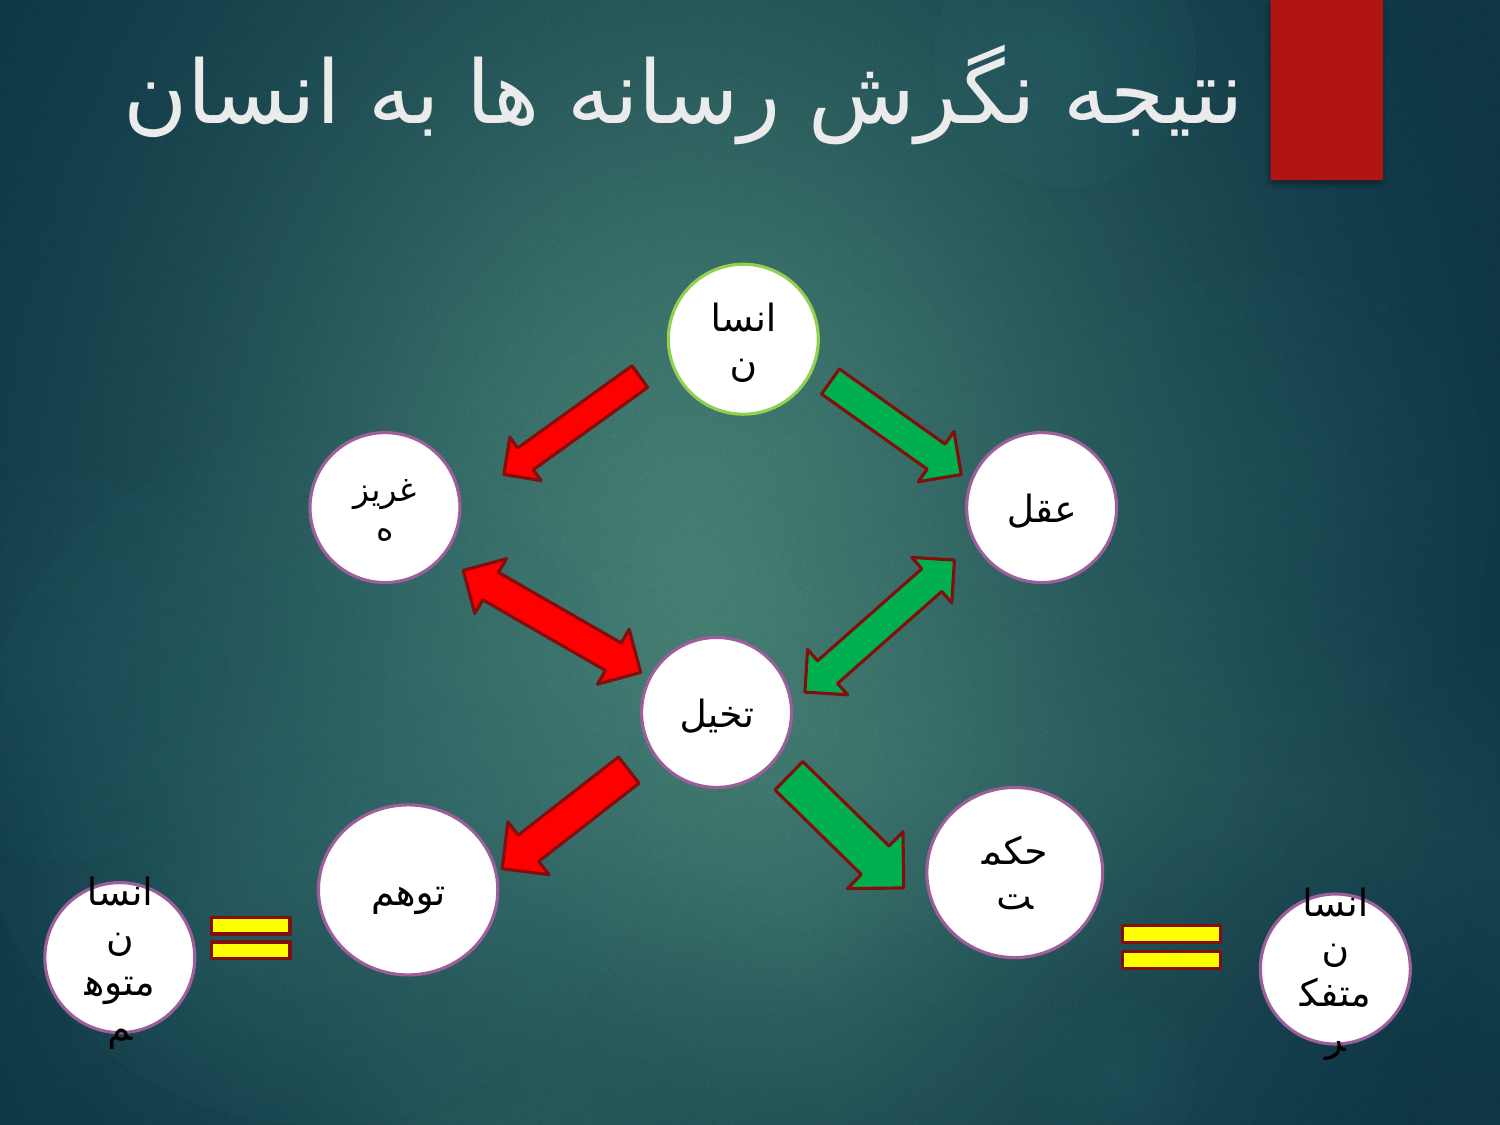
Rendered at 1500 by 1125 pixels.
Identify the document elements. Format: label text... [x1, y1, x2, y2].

text_box [502, 364, 649, 483]
text_box انسان متفکر [1258, 892, 1412, 1046]
text_box [820, 367, 963, 484]
text_box [210, 916, 292, 936]
text_box [1121, 950, 1222, 970]
text_box عقل [965, 431, 1119, 585]
text_box [210, 940, 292, 960]
text_box انسان [666, 262, 820, 416]
text_box توهم [316, 803, 500, 977]
text_box [773, 760, 906, 891]
title نتیجه نگرش رسانه ها به انسان [0, 28, 1261, 195]
text_box حکمت [925, 785, 1105, 960]
text_box غریزه [308, 431, 462, 585]
text_box [500, 755, 641, 877]
text_box [1121, 924, 1222, 944]
text_box [803, 555, 957, 697]
text_box تخیل [640, 635, 794, 790]
text_box انسان متوهم [43, 881, 197, 1035]
text_box [461, 557, 643, 686]
